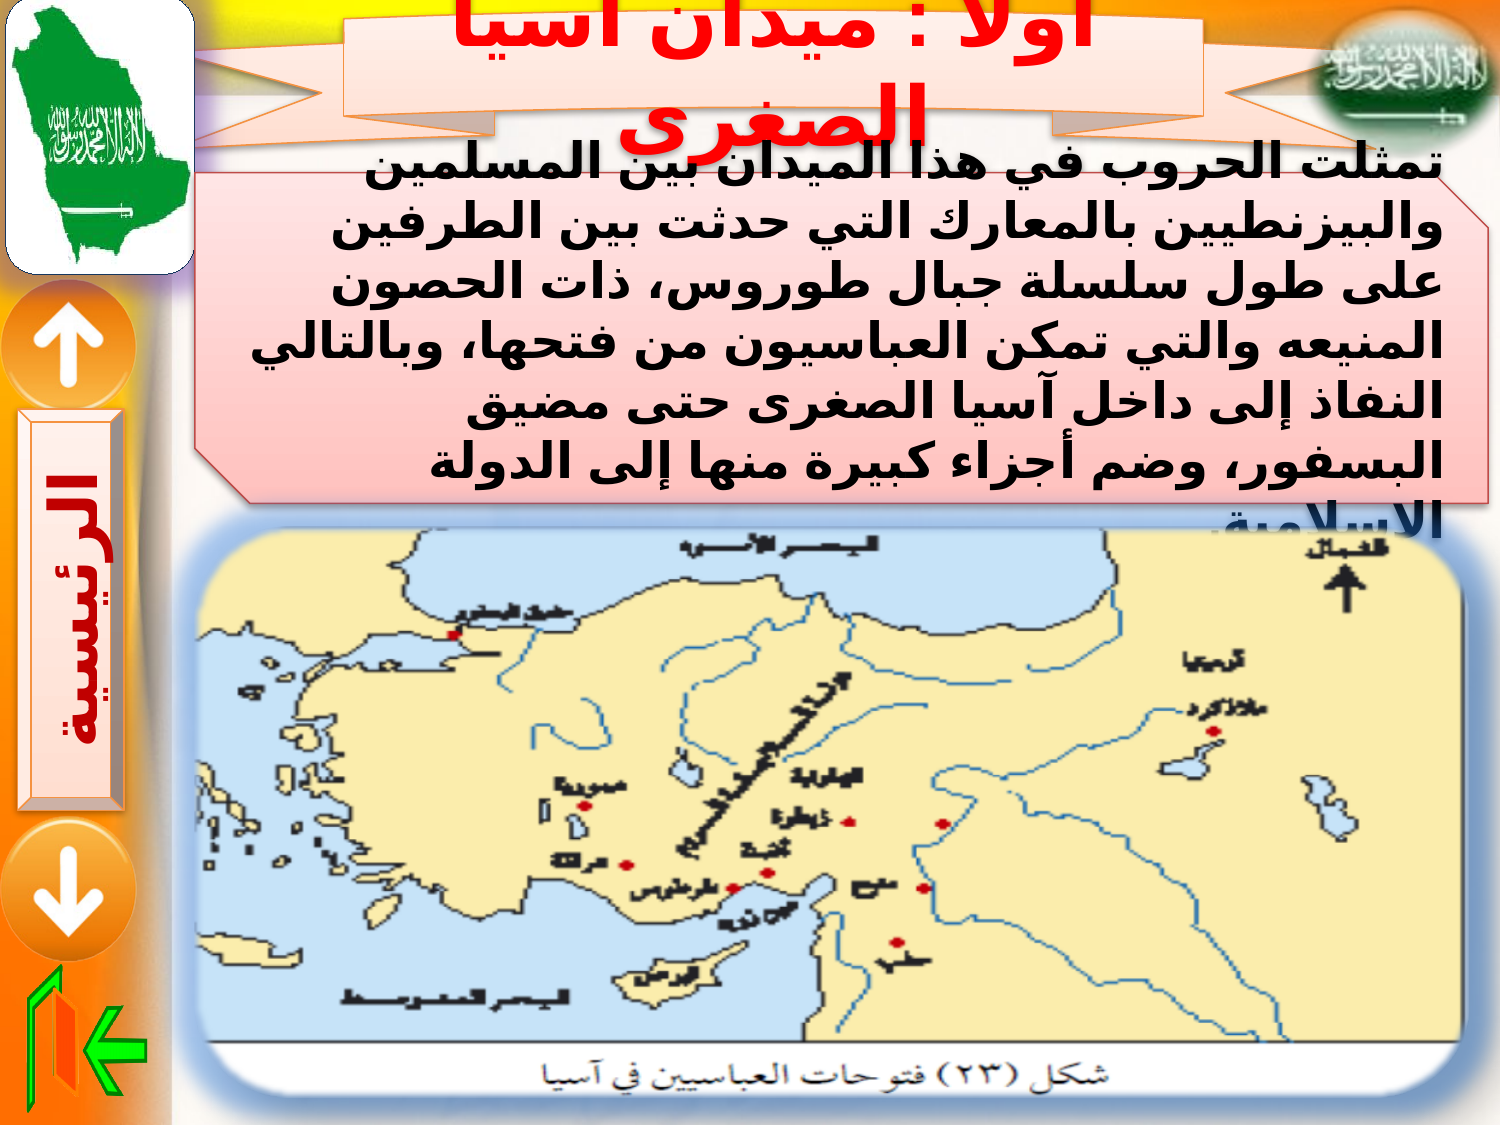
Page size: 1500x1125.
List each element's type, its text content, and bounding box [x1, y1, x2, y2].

picture [218, 67, 316, 129]
picture [5, 0, 195, 275]
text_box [0, 276, 154, 1125]
text_box تمثلت الحروب في هذا الميدان بين المسلمين والبيزنطيين بالمعارك التي حدثت بين الطرفين على طول سلسلة جبال طوروس، ذات الحصون المنيعه والتي تمكن العباسيون من فتحها، وبالتالي النفاذ إلى داخل آسيا الصغرى حتى مضيق البسفور، وضم أجزاء كبيرة منها إلى الدولة الإسلامية. [194, 171, 1489, 505]
text_box أولاً : ميدان آسيا الصغرى [227, 9, 1287, 147]
picture [154, 0, 1500, 1125]
